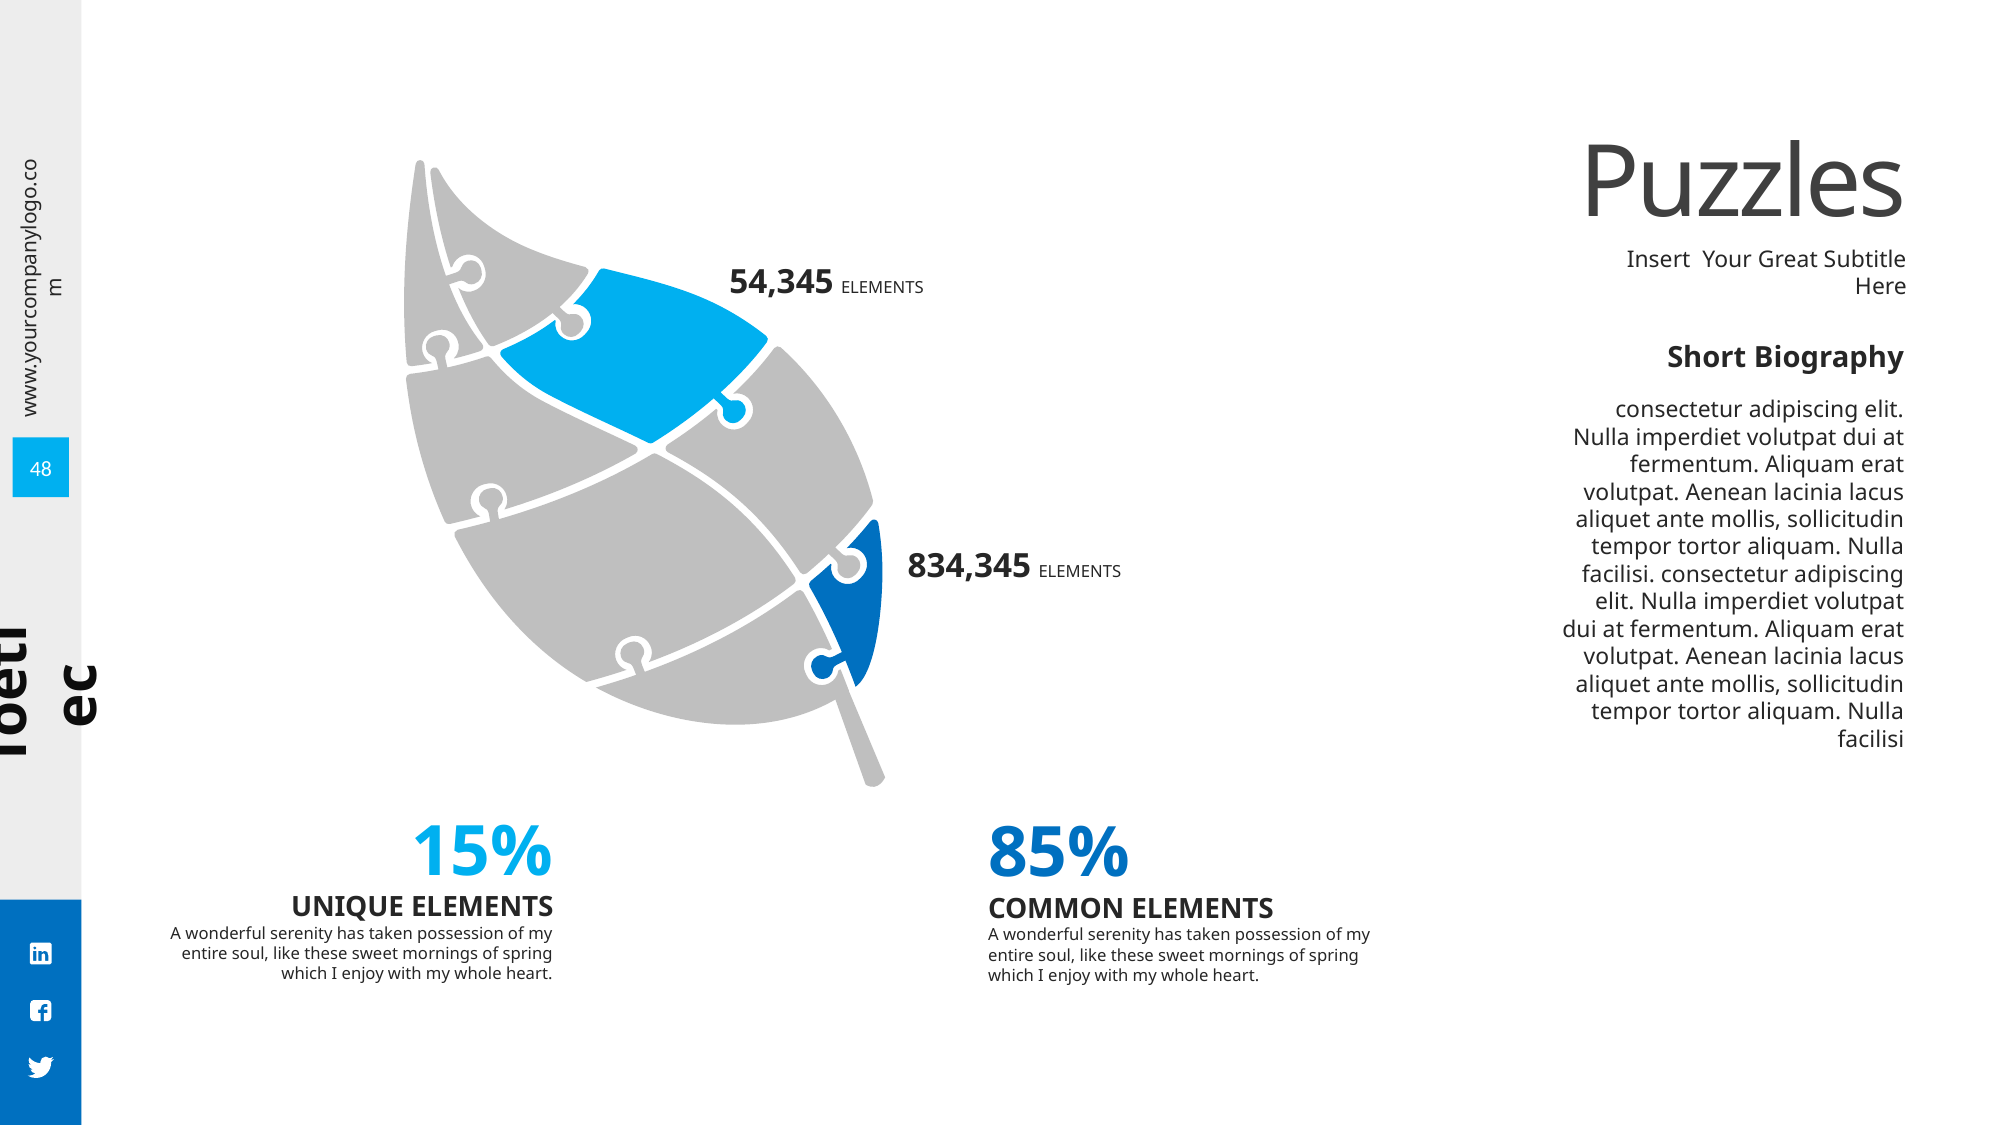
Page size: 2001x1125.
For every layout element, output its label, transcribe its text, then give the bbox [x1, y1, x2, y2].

text_box consectetur adipiscing elit. Nulla imperdiet volutpat dui at fermentum. Aliquam erat volutpat. Aenean lacinia lacus aliquet ante mollis, sollicitudin tempor tortor aliquam. Nulla facilisi. consectetur adipiscing elit. Nulla imperdiet volutpat dui at fermentum. Aliquam erat volutpat. Aenean lacinia lacus aliquet ante mollis, sollicitudin tempor tortor aliquam. Nulla facilisi [1540, 387, 1920, 760]
slide_number 48 [12, 437, 69, 498]
text_box Insert Your Great Subtitle Here [1567, 237, 1922, 307]
text_box Puzzles [1393, 116, 1922, 236]
text_box Short Biography [1635, 321, 1920, 390]
text_box 834,345 ELEMENTS [905, 537, 1137, 592]
text_box 85% COMMON ELEMENTS A wonderful serenity has taken possession of my entire soul, like these sweet mornings of spring which I enjoy with my whole heart. [968, 786, 1394, 995]
text_box 54,345 ELEMENTS [905, 252, 940, 308]
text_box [362, 183, 905, 774]
text_box 15% UNIQUE ELEMENTS A wonderful serenity has taken possession of my entire soul, like these sweet mornings of spring which I enjoy with my whole heart. [147, 784, 574, 993]
